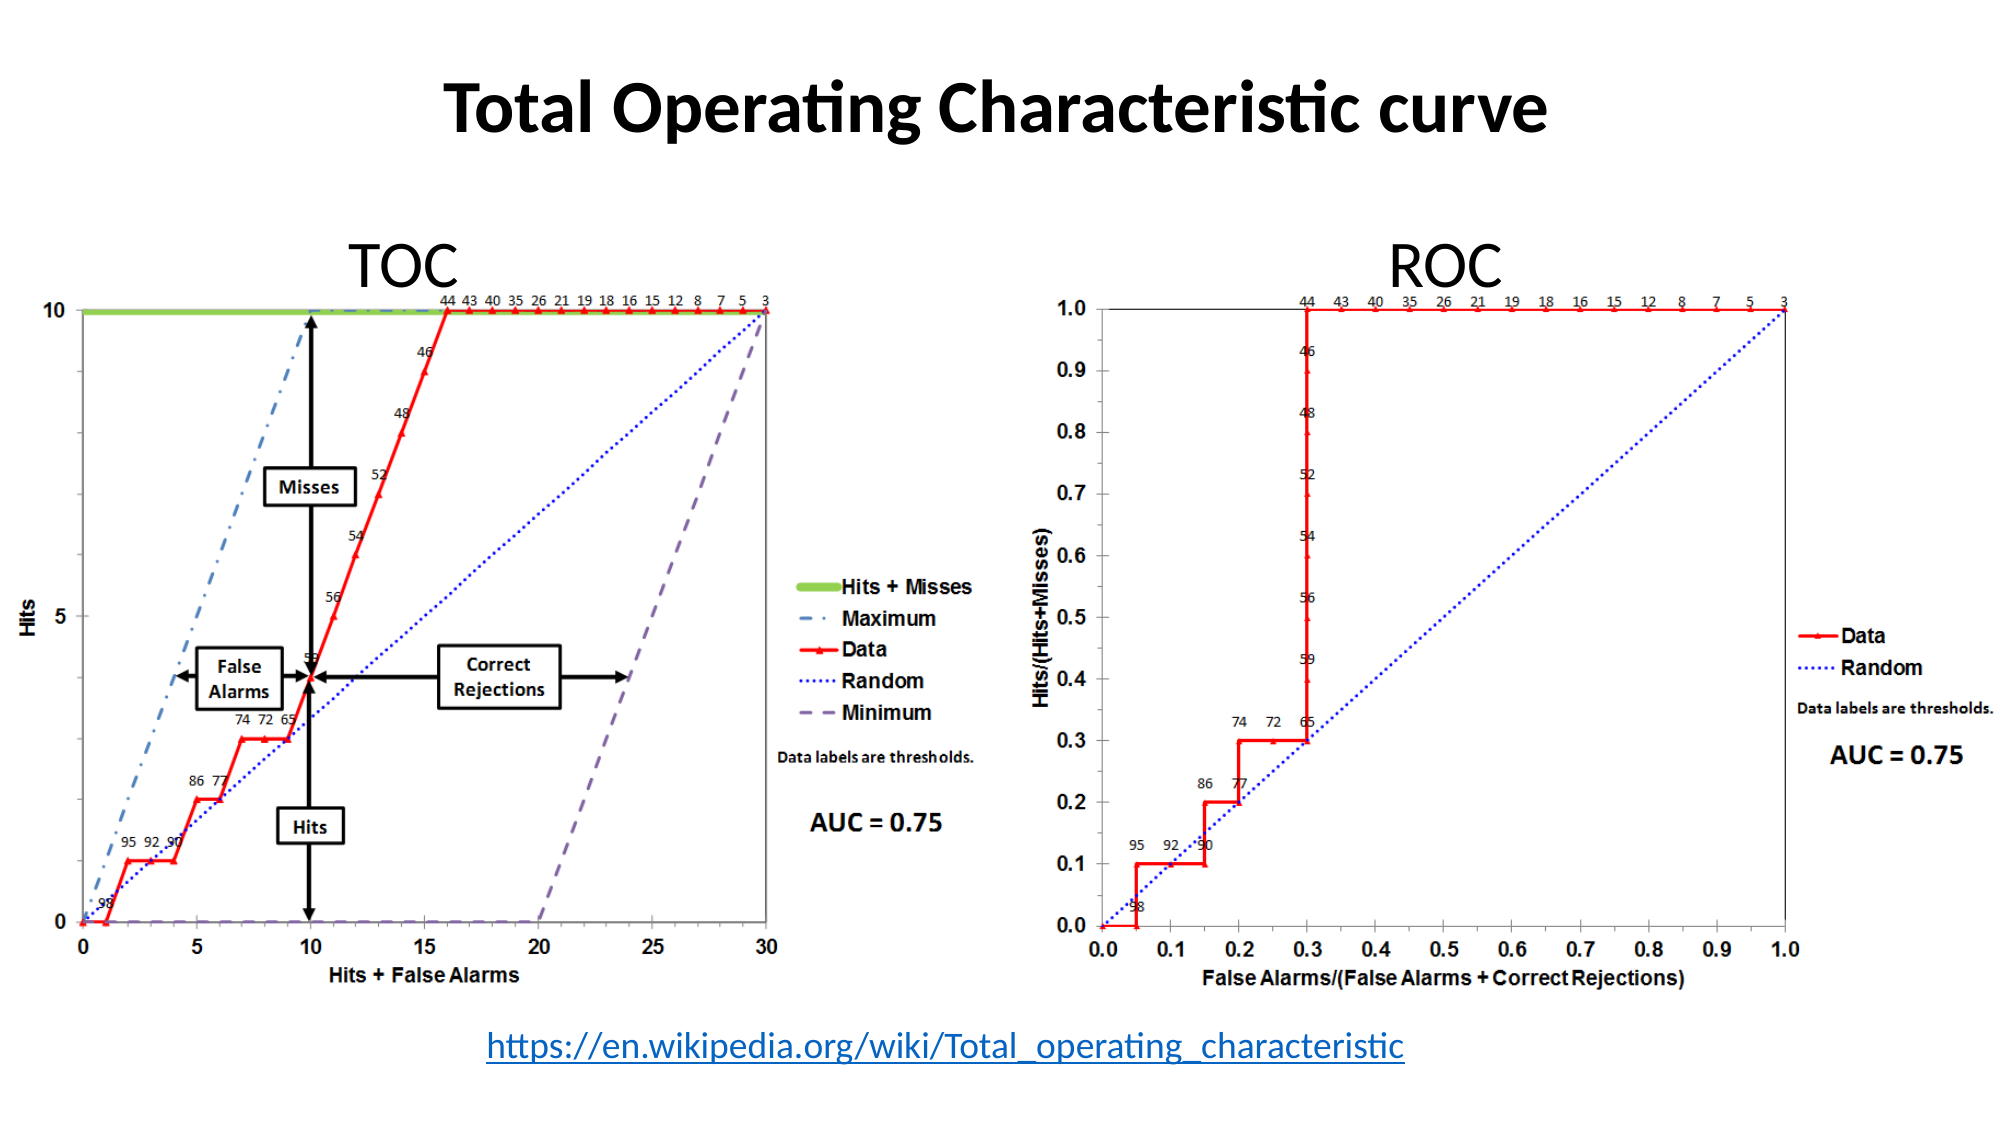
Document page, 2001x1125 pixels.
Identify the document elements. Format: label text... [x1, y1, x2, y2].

text_box https://en.wikipedia.org/wiki/Total_operating_characteristic [471, 1014, 1472, 1074]
picture [1006, 289, 2000, 1015]
text_box Total Operating Characteristic curve [0, 50, 1995, 155]
text_box TOC [301, 213, 507, 288]
picture [0, 288, 987, 1012]
text_box ROC [1343, 213, 1549, 289]
